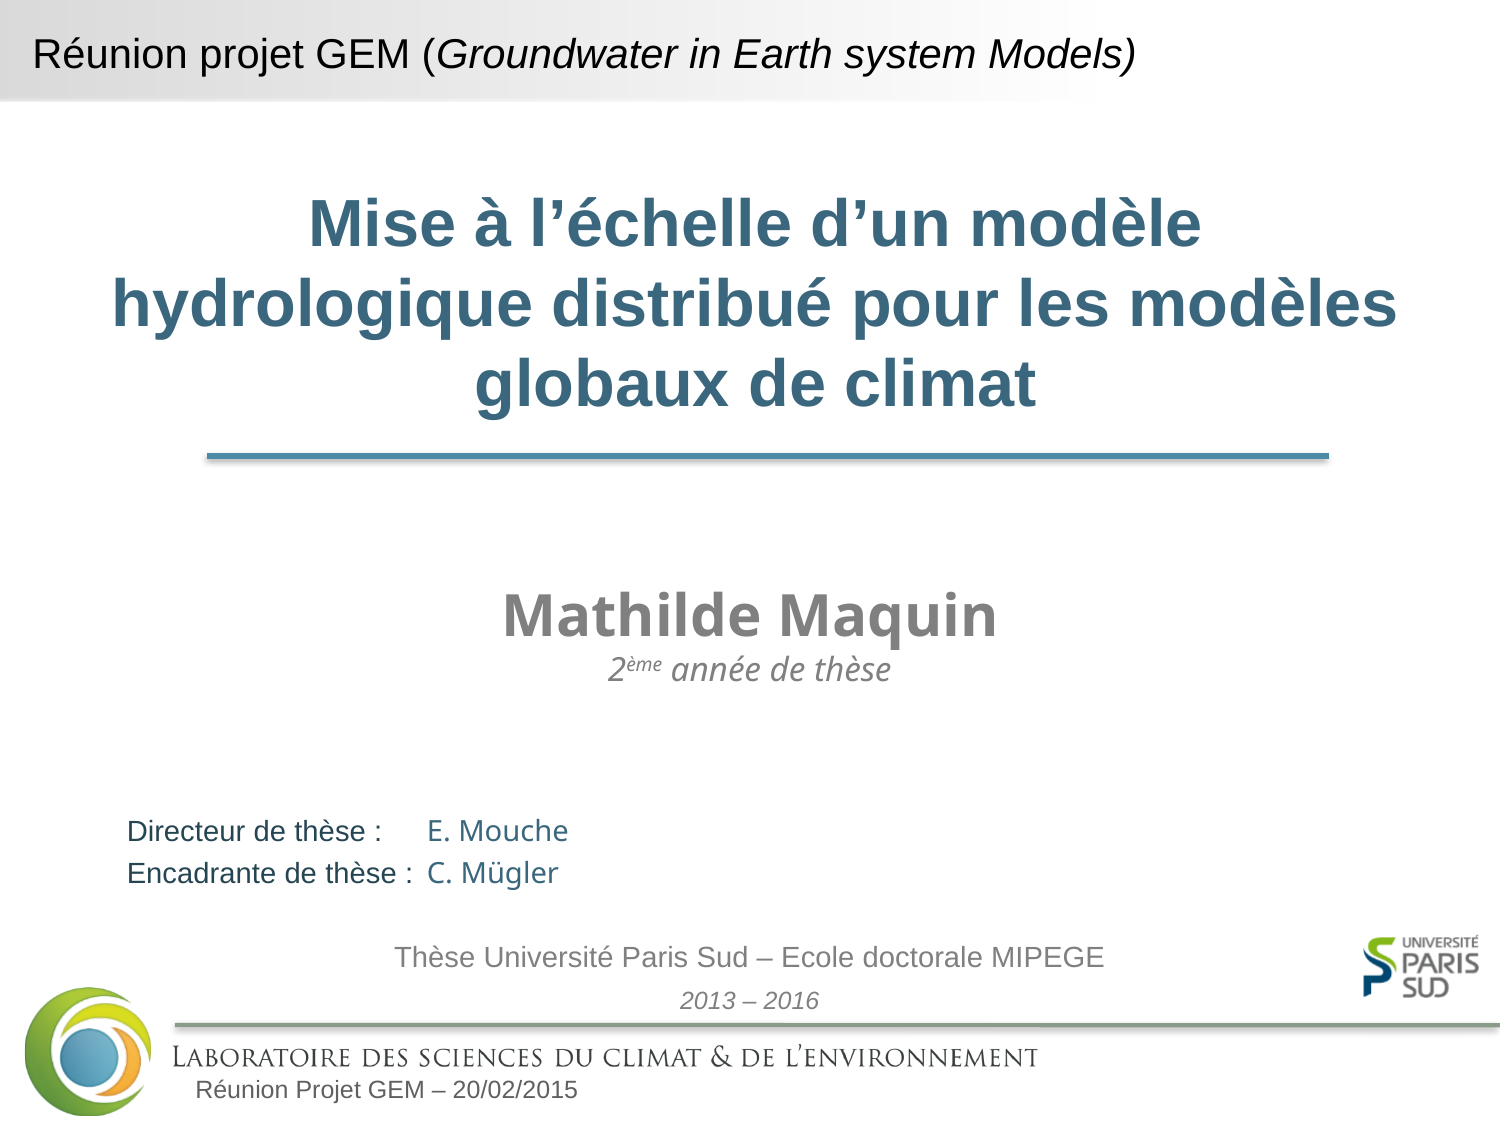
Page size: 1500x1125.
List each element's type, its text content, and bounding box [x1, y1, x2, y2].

subtitle Mathilde Maquin 2ème année de thèse [0, 570, 1500, 728]
picture [24, 987, 151, 1116]
title Mise à l’échelle d’un modèle hydrologique distribué pour les modèles globaux de climat [74, 170, 1438, 301]
text_box [0, 0, 1290, 98]
text_box Réunion projet GEM (Groundwater in Earth system Models) [17, 19, 1376, 114]
text_box Réunion Projet GEM – 20/02/2015 [180, 1058, 656, 1119]
picture [1345, 921, 1499, 1012]
text_box Directeur de thèse : E. Mouche Encadrante de thèse : C. Mügler Thèse Université Paris Sud – Ecole doctorale MIPEGE 2013 – 2016 [112, 798, 1388, 1064]
